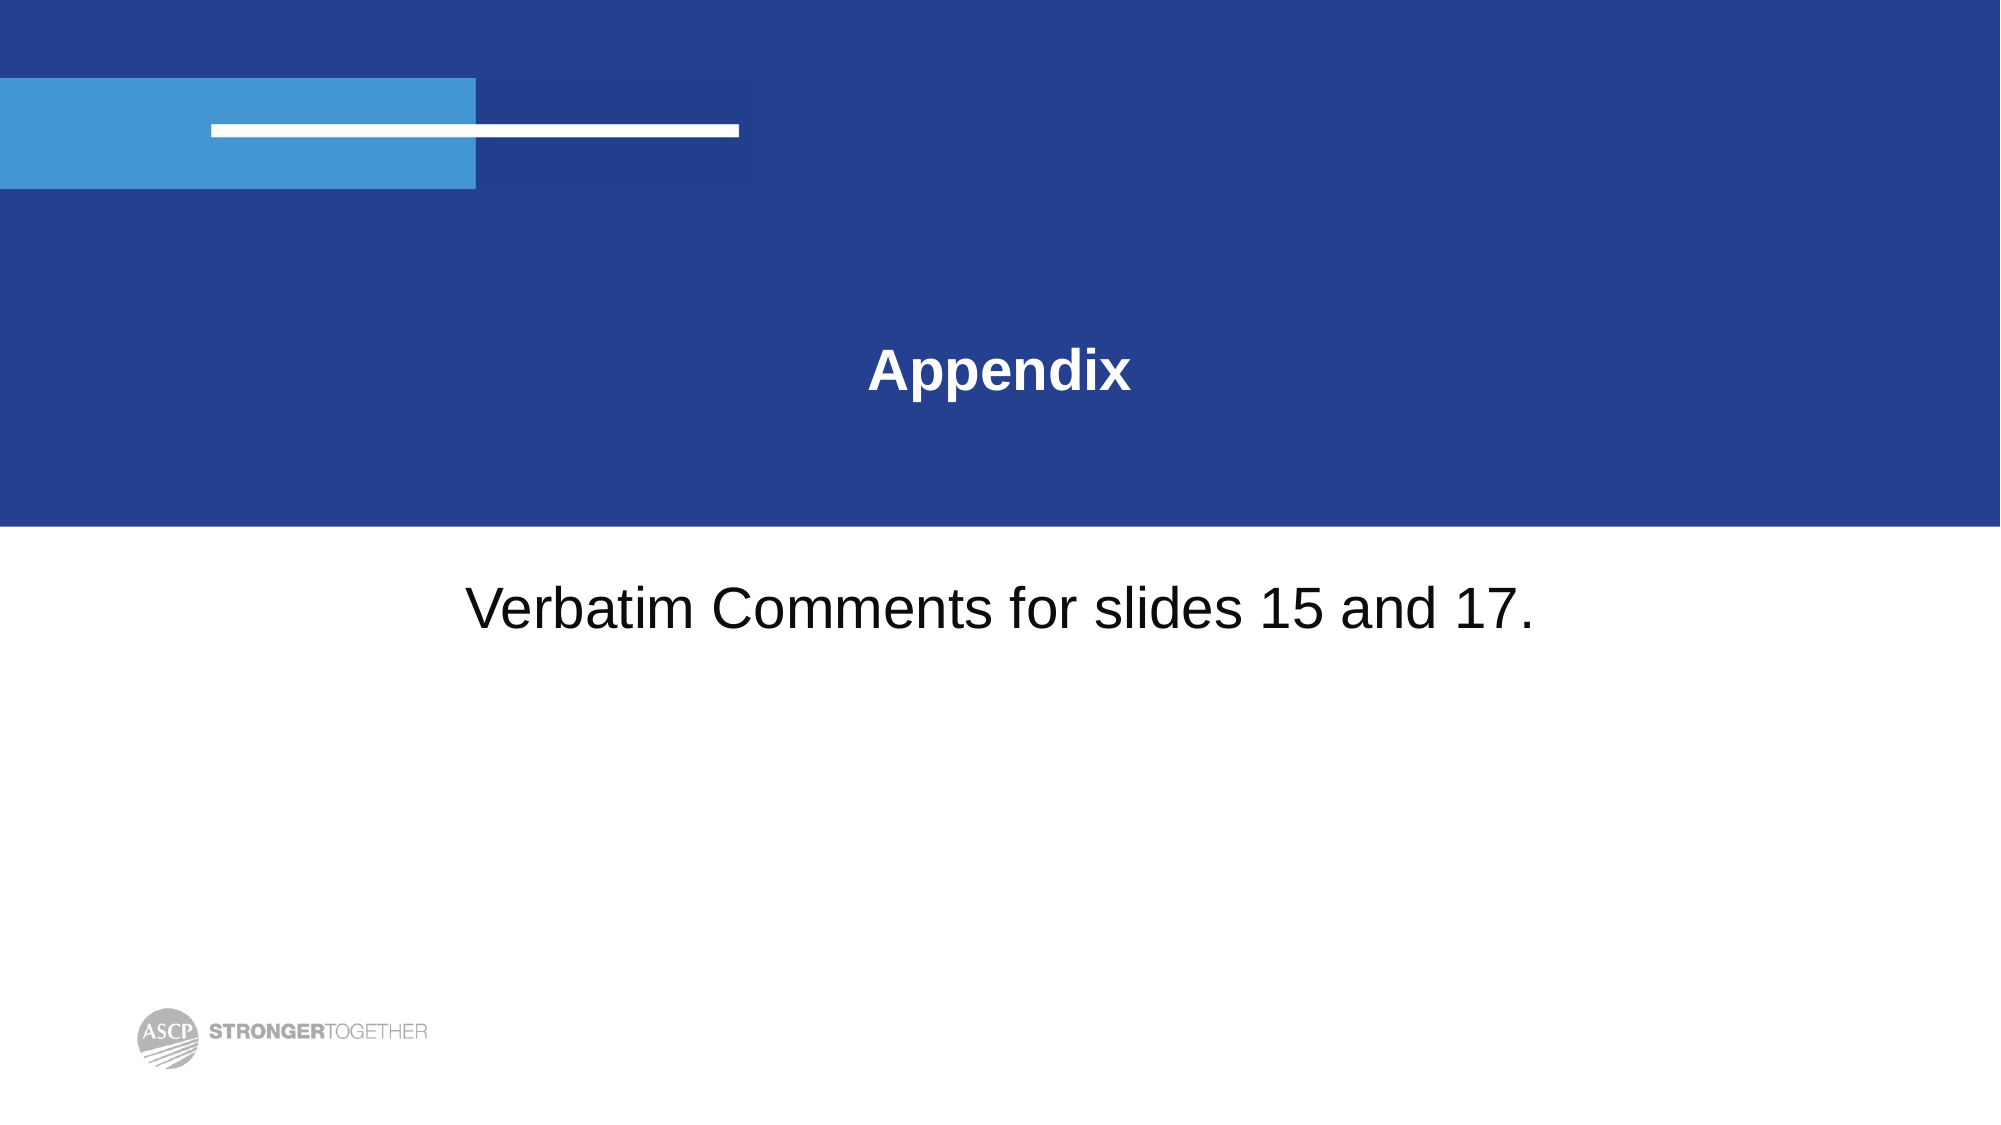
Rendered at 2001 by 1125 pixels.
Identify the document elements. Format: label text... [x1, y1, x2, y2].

title Appendix [137, 263, 1863, 481]
list Verbatim Comments for slides 15 and 17. [137, 562, 1863, 942]
picture [137, 1008, 427, 1069]
picture [0, 78, 754, 190]
